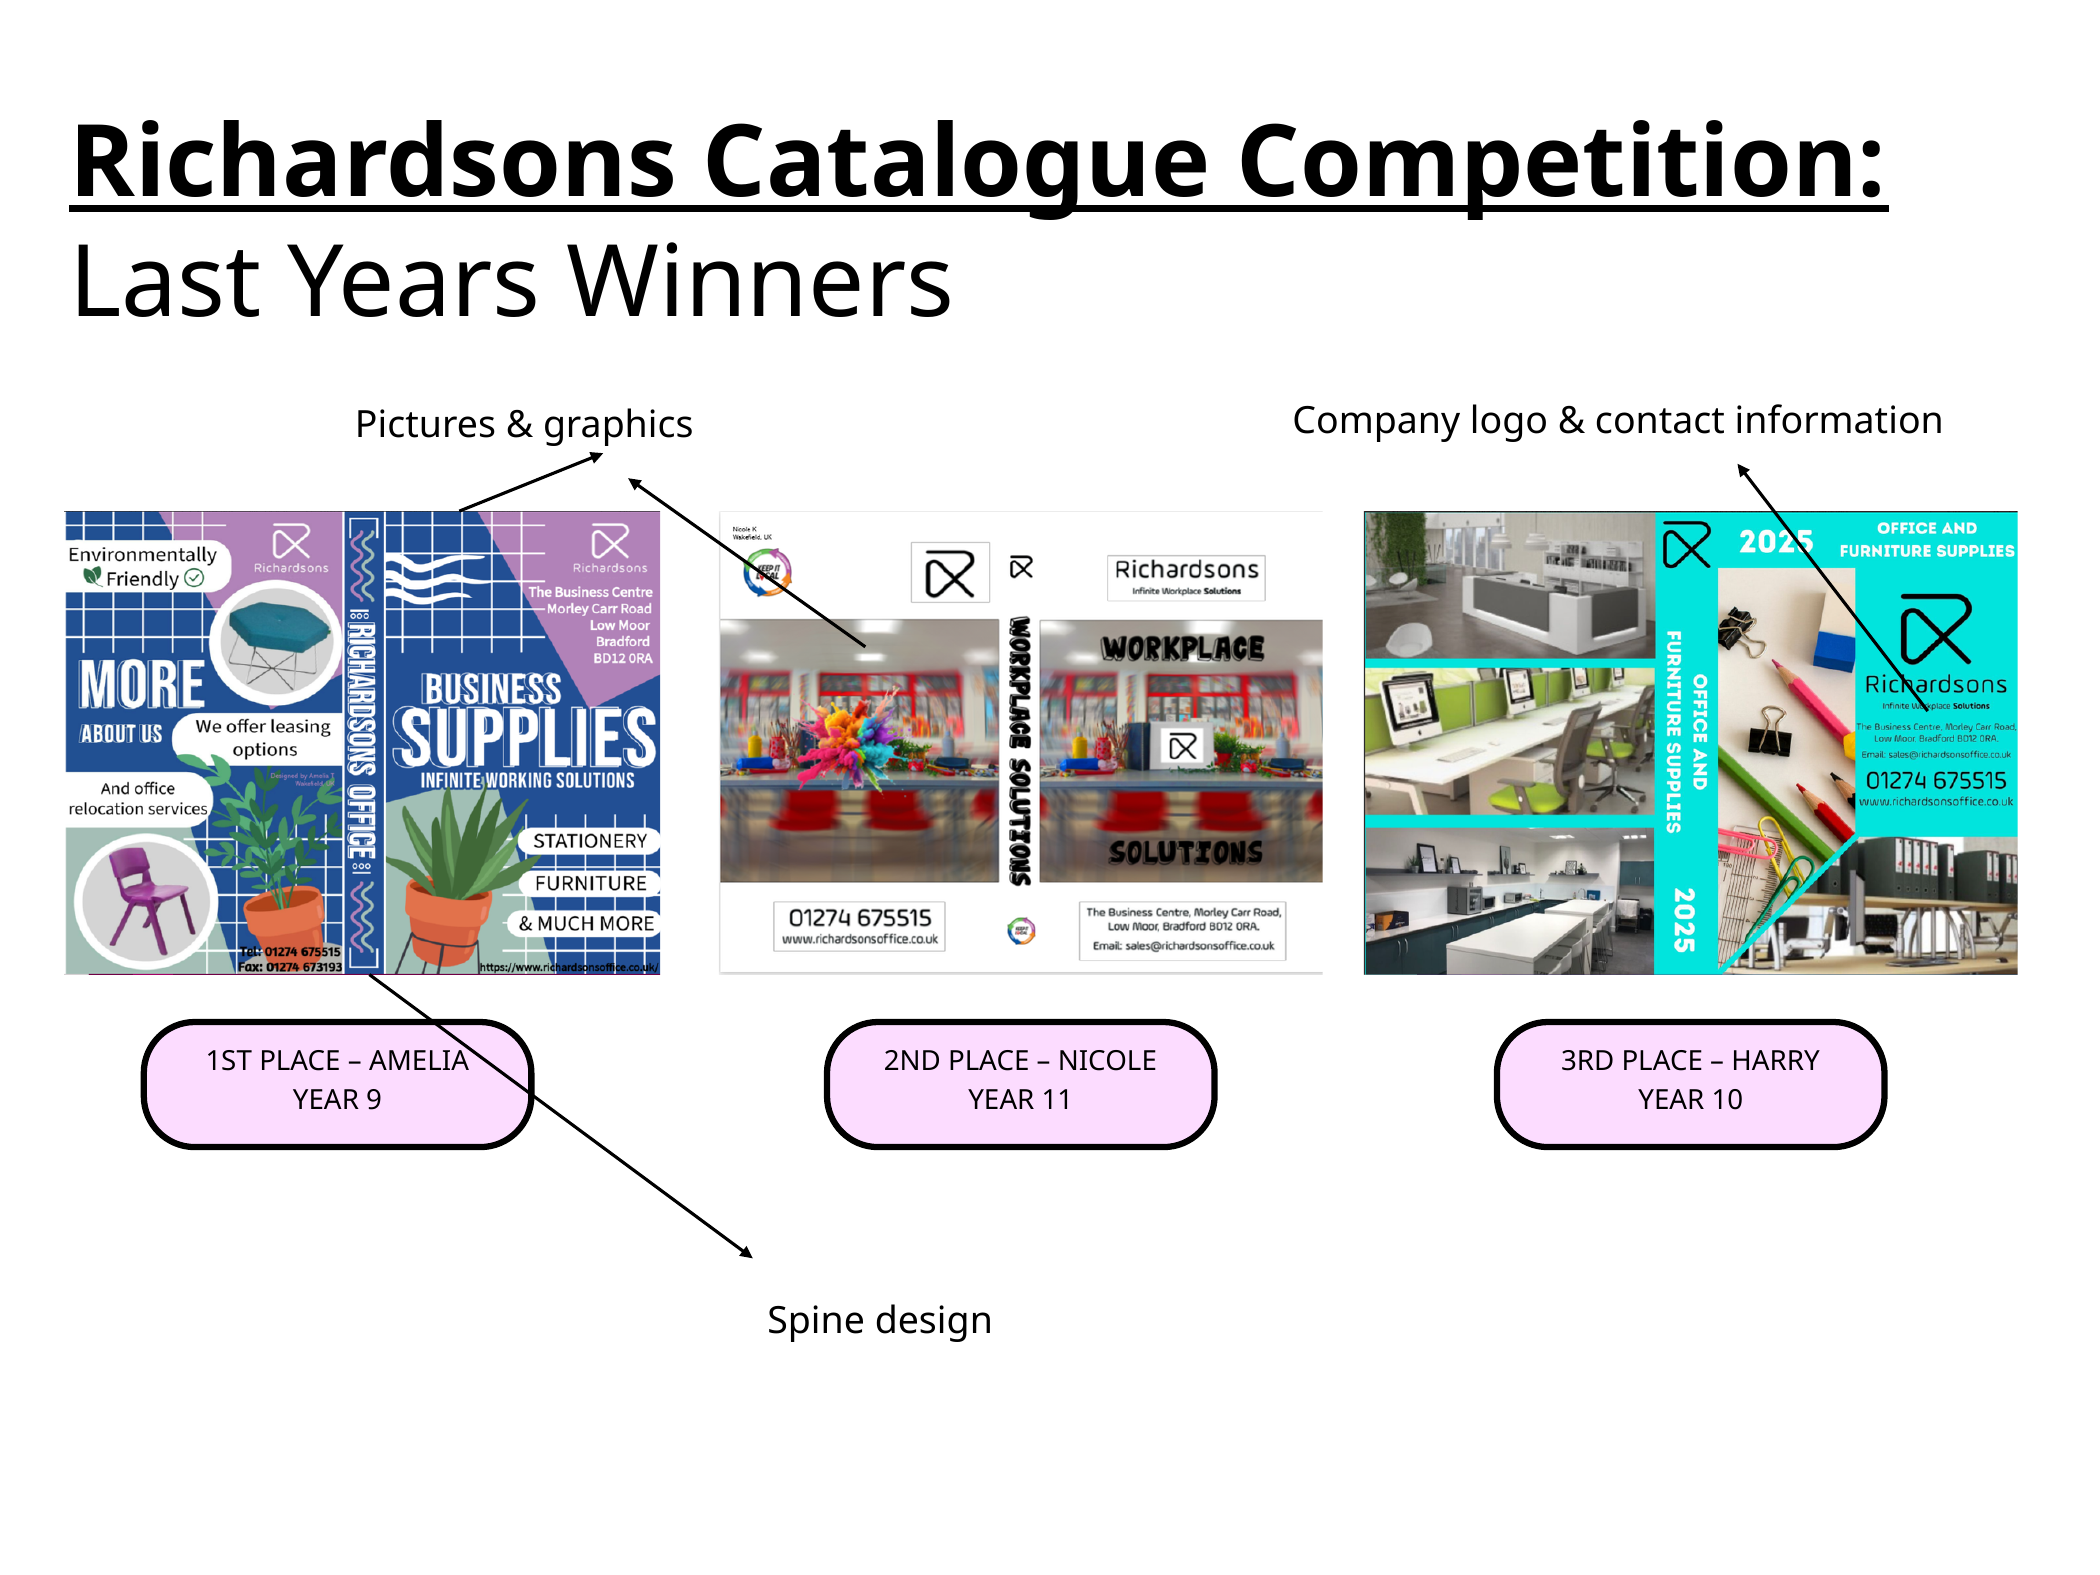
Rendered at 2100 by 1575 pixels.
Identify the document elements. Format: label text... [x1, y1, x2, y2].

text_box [627, 477, 866, 648]
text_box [368, 974, 754, 1259]
text_box Pictures & graphics [340, 392, 1391, 453]
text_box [826, 1021, 1216, 1148]
text_box [1363, 511, 2018, 975]
text_box [718, 511, 1323, 975]
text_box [1736, 463, 1929, 712]
text_box Company logo & contact information [1277, 388, 2100, 449]
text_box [458, 452, 604, 512]
text_box [64, 511, 661, 975]
text_box Richardsons Catalogue Competition: Last Years Winners [54, 89, 1904, 345]
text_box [1496, 1021, 1885, 1148]
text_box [143, 1021, 368, 1148]
text_box Spine design [752, 1289, 1803, 1349]
